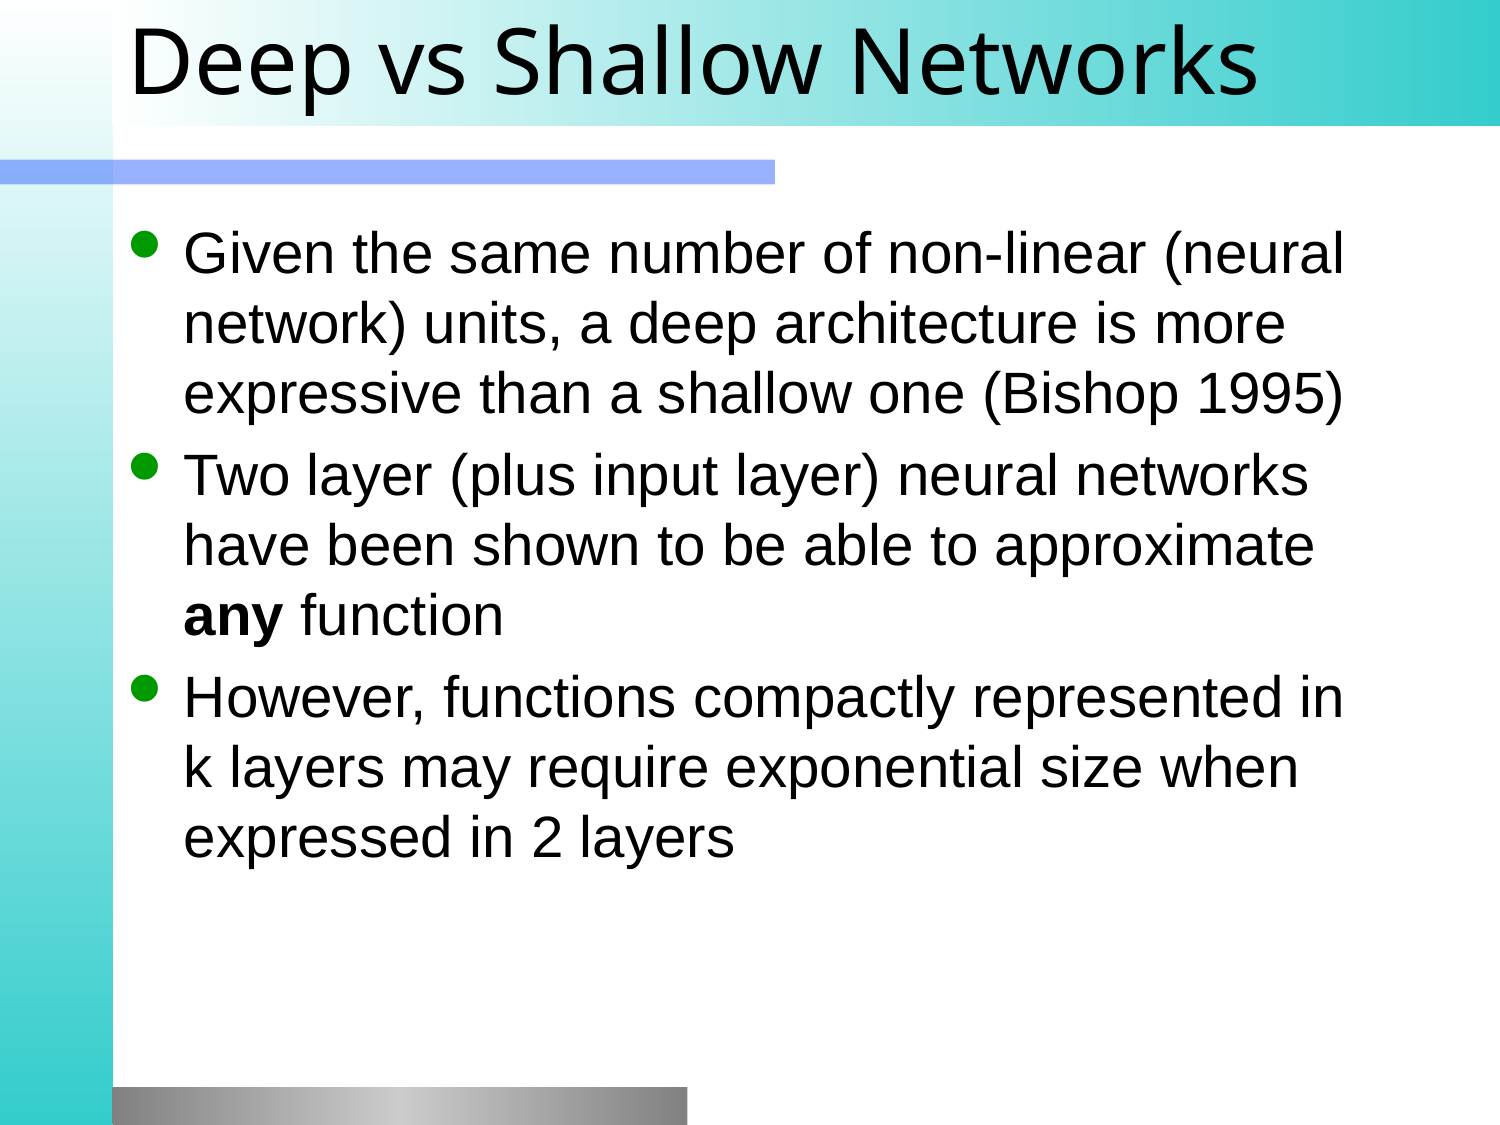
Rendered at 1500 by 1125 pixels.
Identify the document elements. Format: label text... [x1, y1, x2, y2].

list Given the same number of non-linear (neural network) units, a deep architecture is more expressive than a shallow one (Bishop 1995) Two layer (plus input layer) neural networks have been shown to be able to approximate any function However, functions compactly represented in k layers may require exponential size when expressed in 2 layers [112, 207, 1388, 1073]
title Deep vs Shallow Networks [112, 0, 1500, 121]
